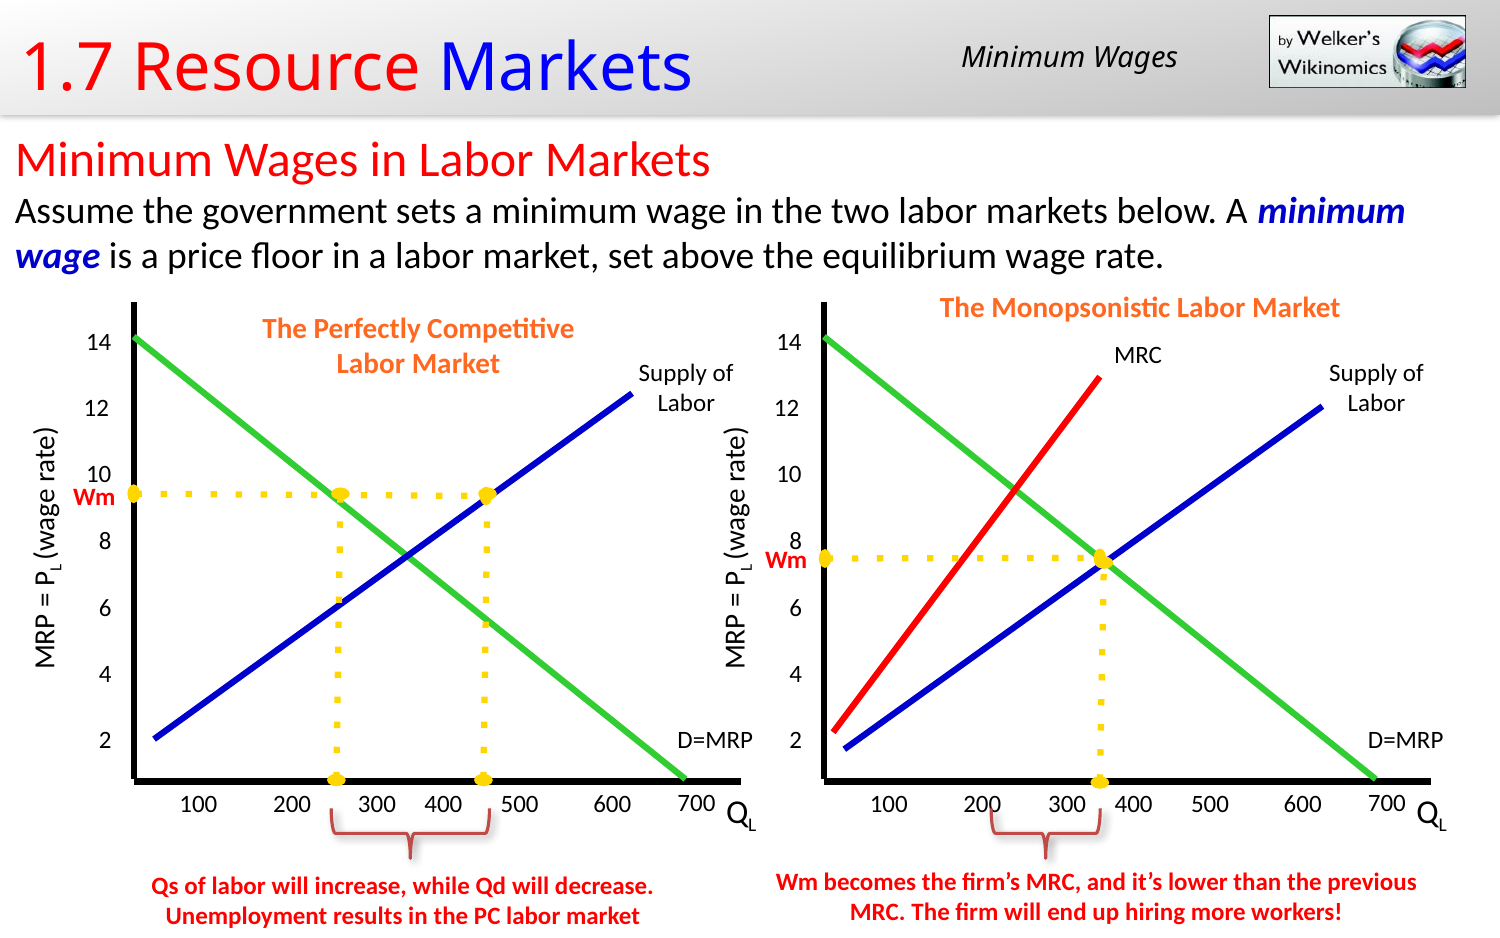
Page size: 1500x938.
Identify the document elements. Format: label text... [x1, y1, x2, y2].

text_box Minimum Wages in Labor Markets Assume the government sets a minimum wage in the two labor markets below. A minimum wage is a price floor in a labor market, set above the equilibrium wage rate. [0, 123, 1500, 284]
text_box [0, 0, 1500, 115]
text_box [17, 281, 1500, 938]
